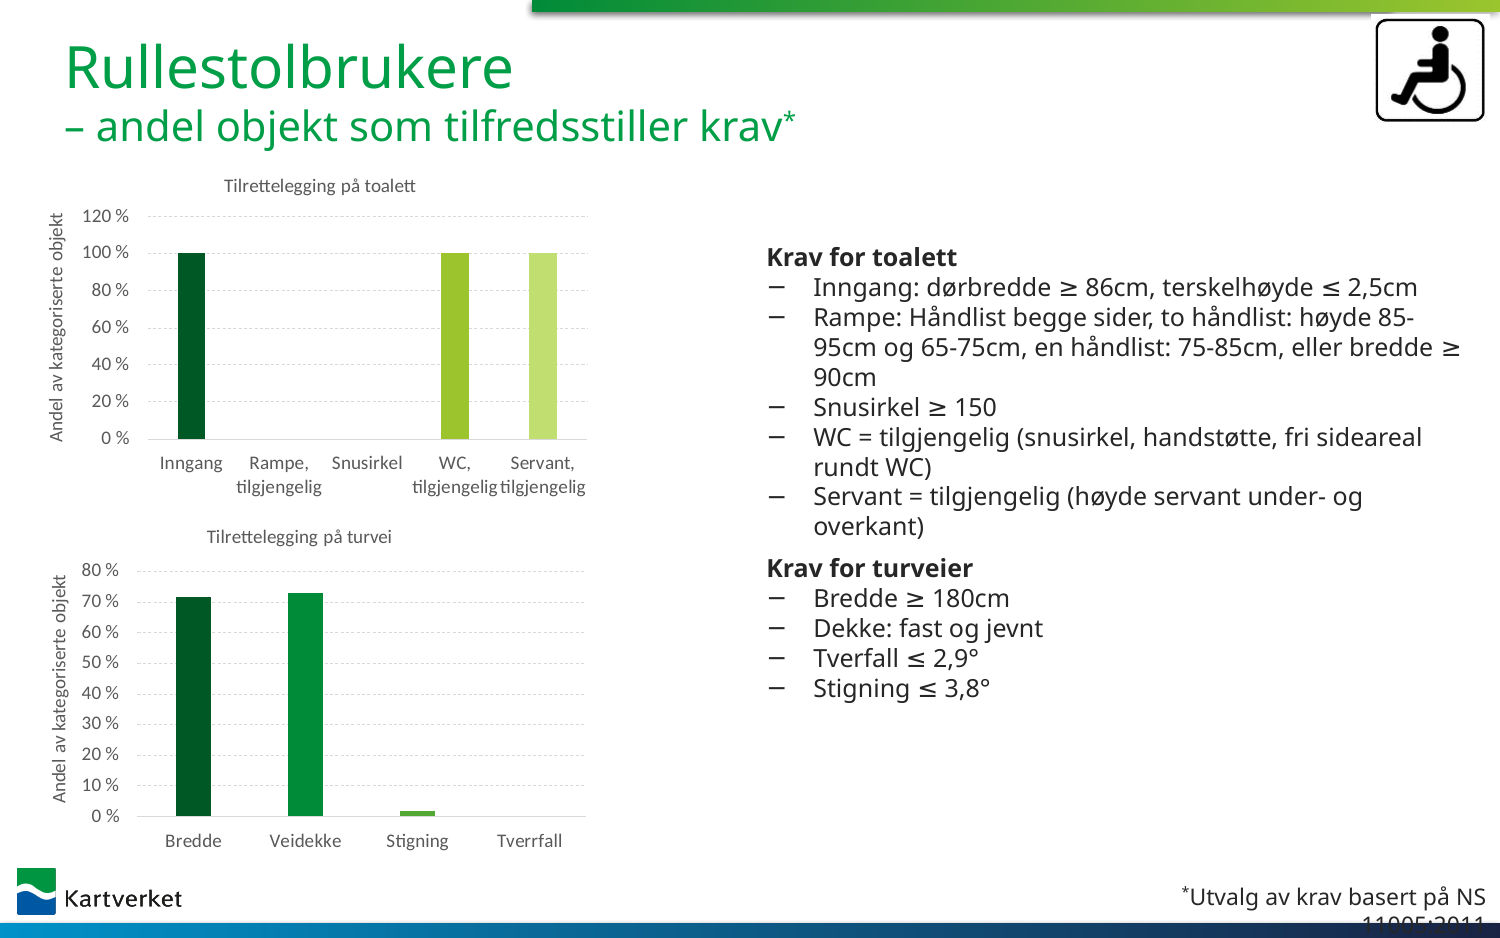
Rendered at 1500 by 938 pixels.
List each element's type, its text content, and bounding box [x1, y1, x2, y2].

picture [1371, 13, 1491, 127]
text_box Krav for turveier Bredde ≥ 180cm Dekke: fast og jevnt Tverfall ≤ 2,9° Stigning ≤ 3,8° [751, 545, 1483, 710]
picture [41, 520, 597, 859]
picture [41, 166, 598, 505]
text_box *Utvalg av krav basert på NS 11005:2011 [1068, 873, 1500, 938]
text_box Krav for toalett Inngang: dørbredde ≥ 86cm, terskelhøyde ≤ 2,5cm Rampe: Håndlist begge sider, to håndlist: høyde 85-95cm og 65-75cm, en håndlist: 75-85cm, eller bredde ≥ 90cm Snusirkel ≥ 150 WC = tilgjengelig (snusirkel, handstøtte, fri sideareal rundt WC) Servant = tilgjengelig (høyde servant under- og overkant) [751, 234, 1483, 545]
text_box Rullestolbrukere – andel objekt som tilfredsstiller krav* [49, 14, 1431, 158]
